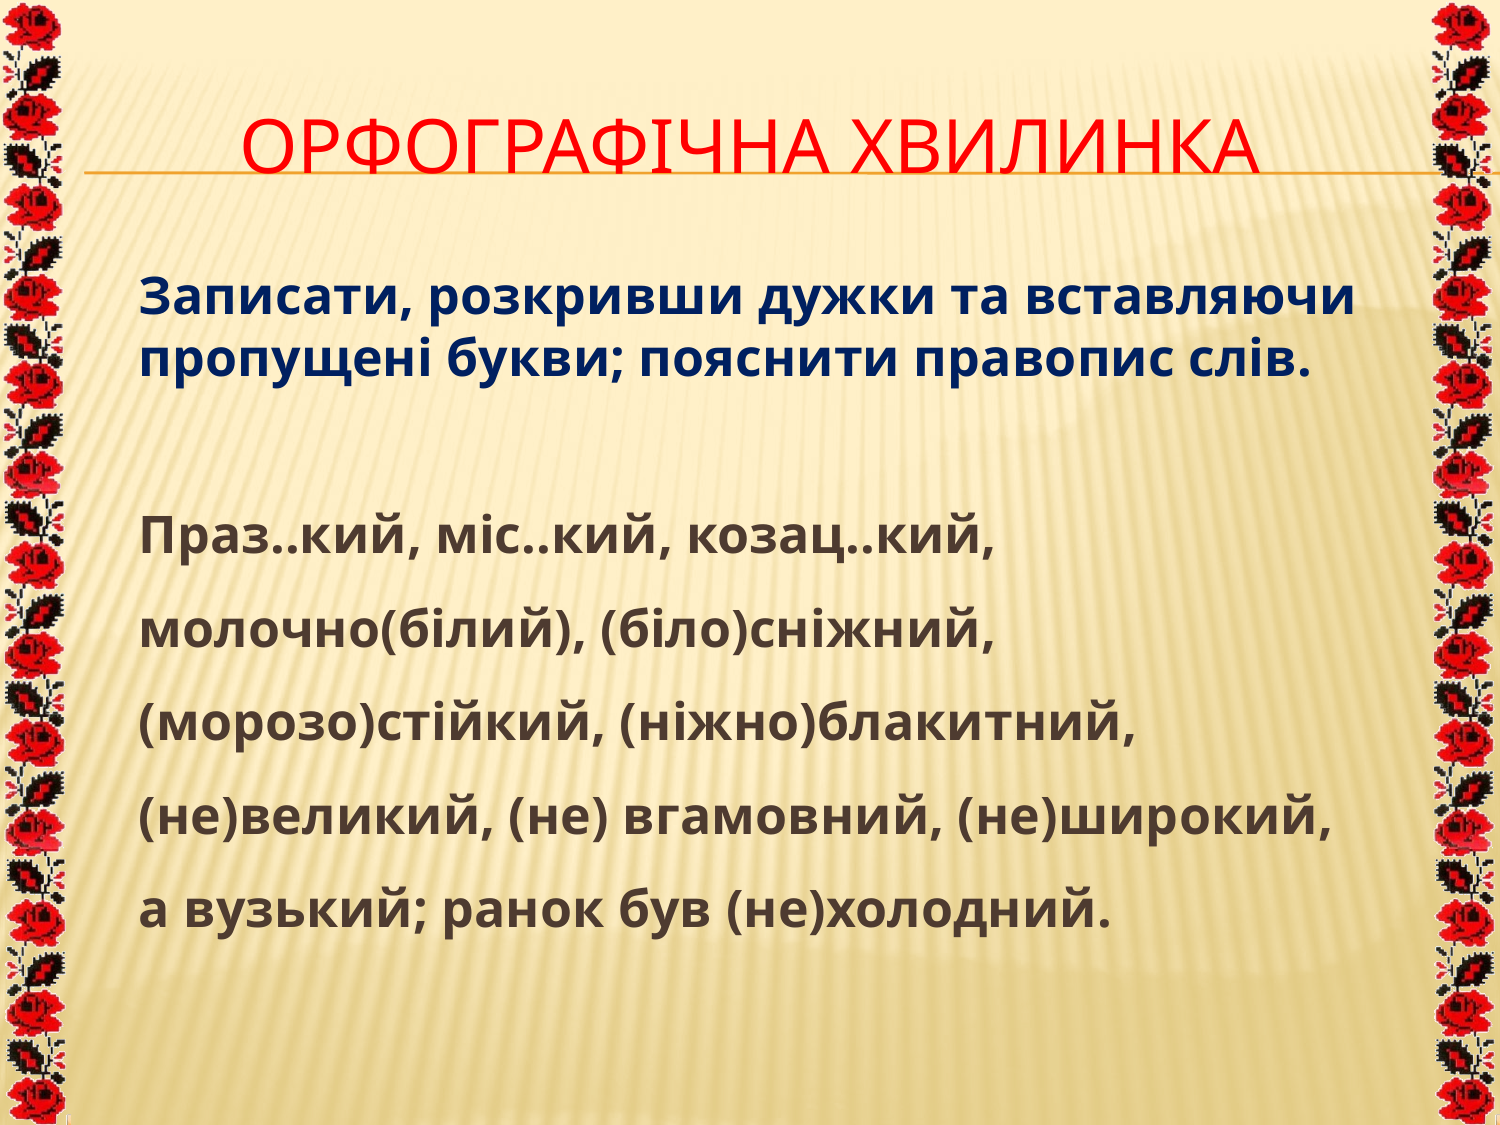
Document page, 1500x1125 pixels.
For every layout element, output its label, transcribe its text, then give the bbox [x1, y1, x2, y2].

list Записати, розкривши дужки та вставляючи пропущені букви; пояснити правопис слів. Праз..кий, міс..кий, козац..кий, молочно(білий), (біло)сніжний, (морозо)стійкий, (ніжно)блакитний, (не)великий, (не) вгамовний, (не)широкий, а вузький; ранок був (не)холодний. [123, 254, 1388, 998]
picture [1428, 0, 1500, 1125]
picture [0, 0, 72, 1125]
title Орфографічна хвилинка [80, 75, 1418, 213]
